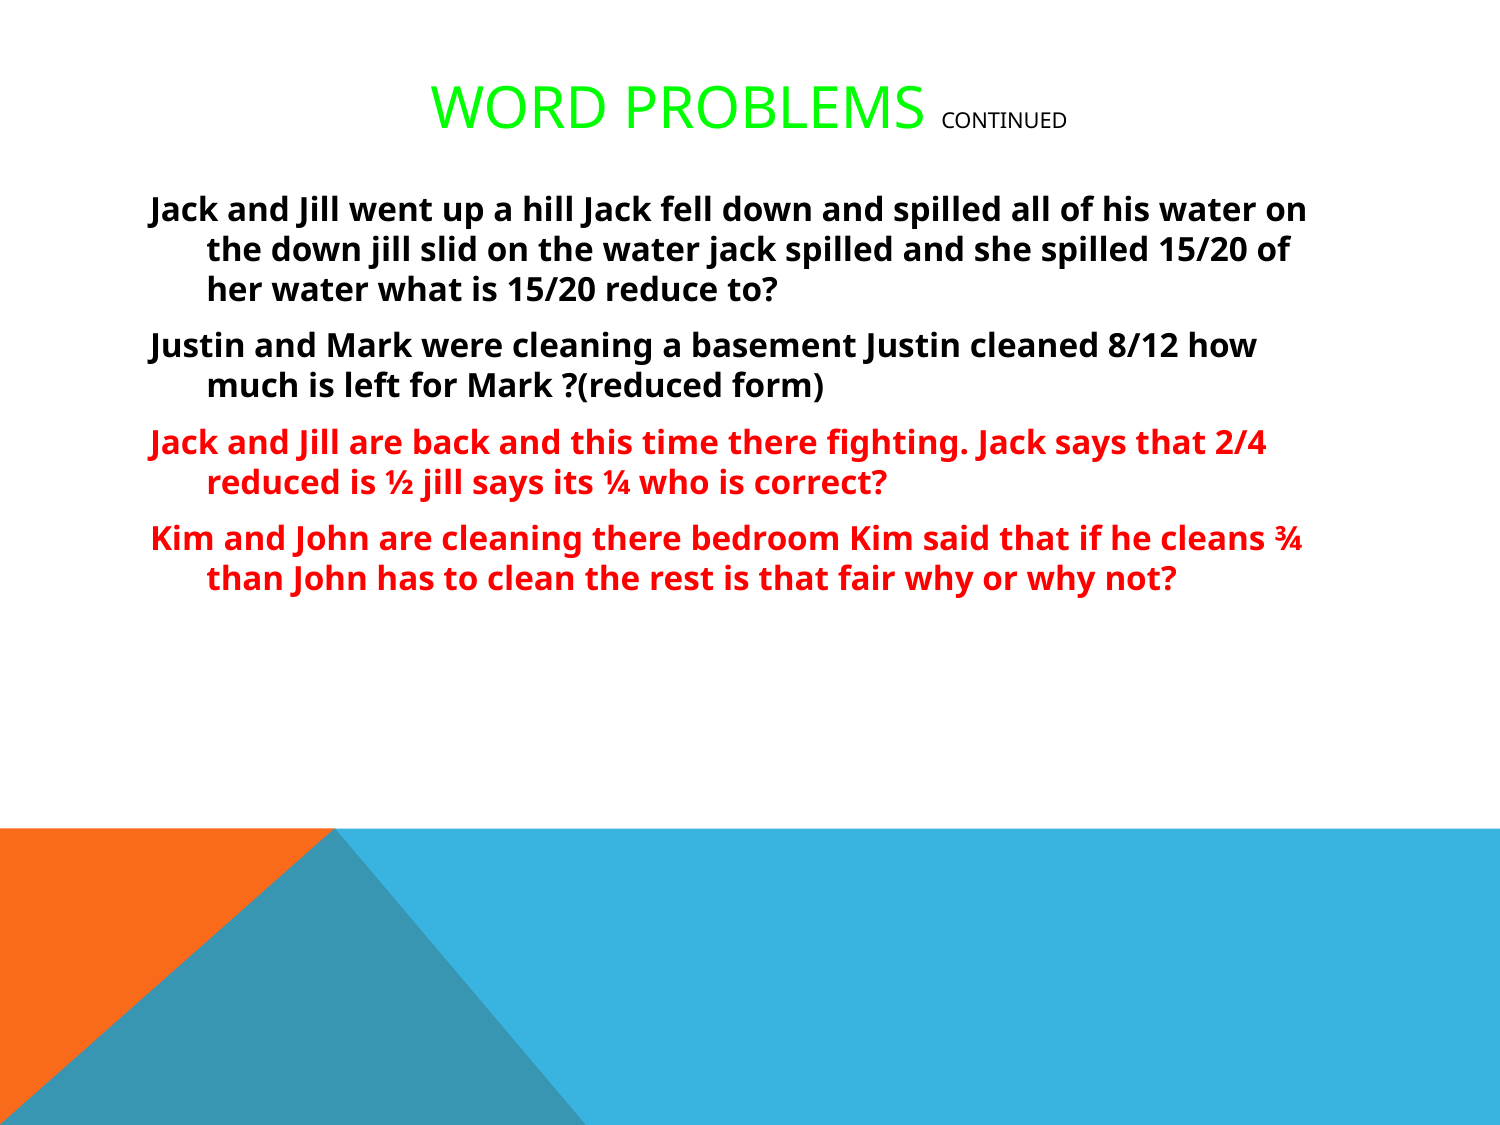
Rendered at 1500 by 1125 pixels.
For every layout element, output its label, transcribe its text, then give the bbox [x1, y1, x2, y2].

list Jack and Jill went up a hill Jack fell down and spilled all of his water on the down jill slid on the water jack spilled and she spilled 15/20 of her water what is 15/20 reduce to? Justin and Mark were cleaning a basement Justin cleaned 8/12 how much is left for Mark ?(reduced form) Jack and Jill are back and this time there fighting. Jack says that 2/4 reduced is ½ jill says its ¼ who is correct? Kim and John are cleaning there bedroom Kim said that if he cleans ¾ than John has to clean the rest is that fair why or why not? [135, 180, 1369, 768]
title WORD Problems continued [135, 60, 1369, 150]
